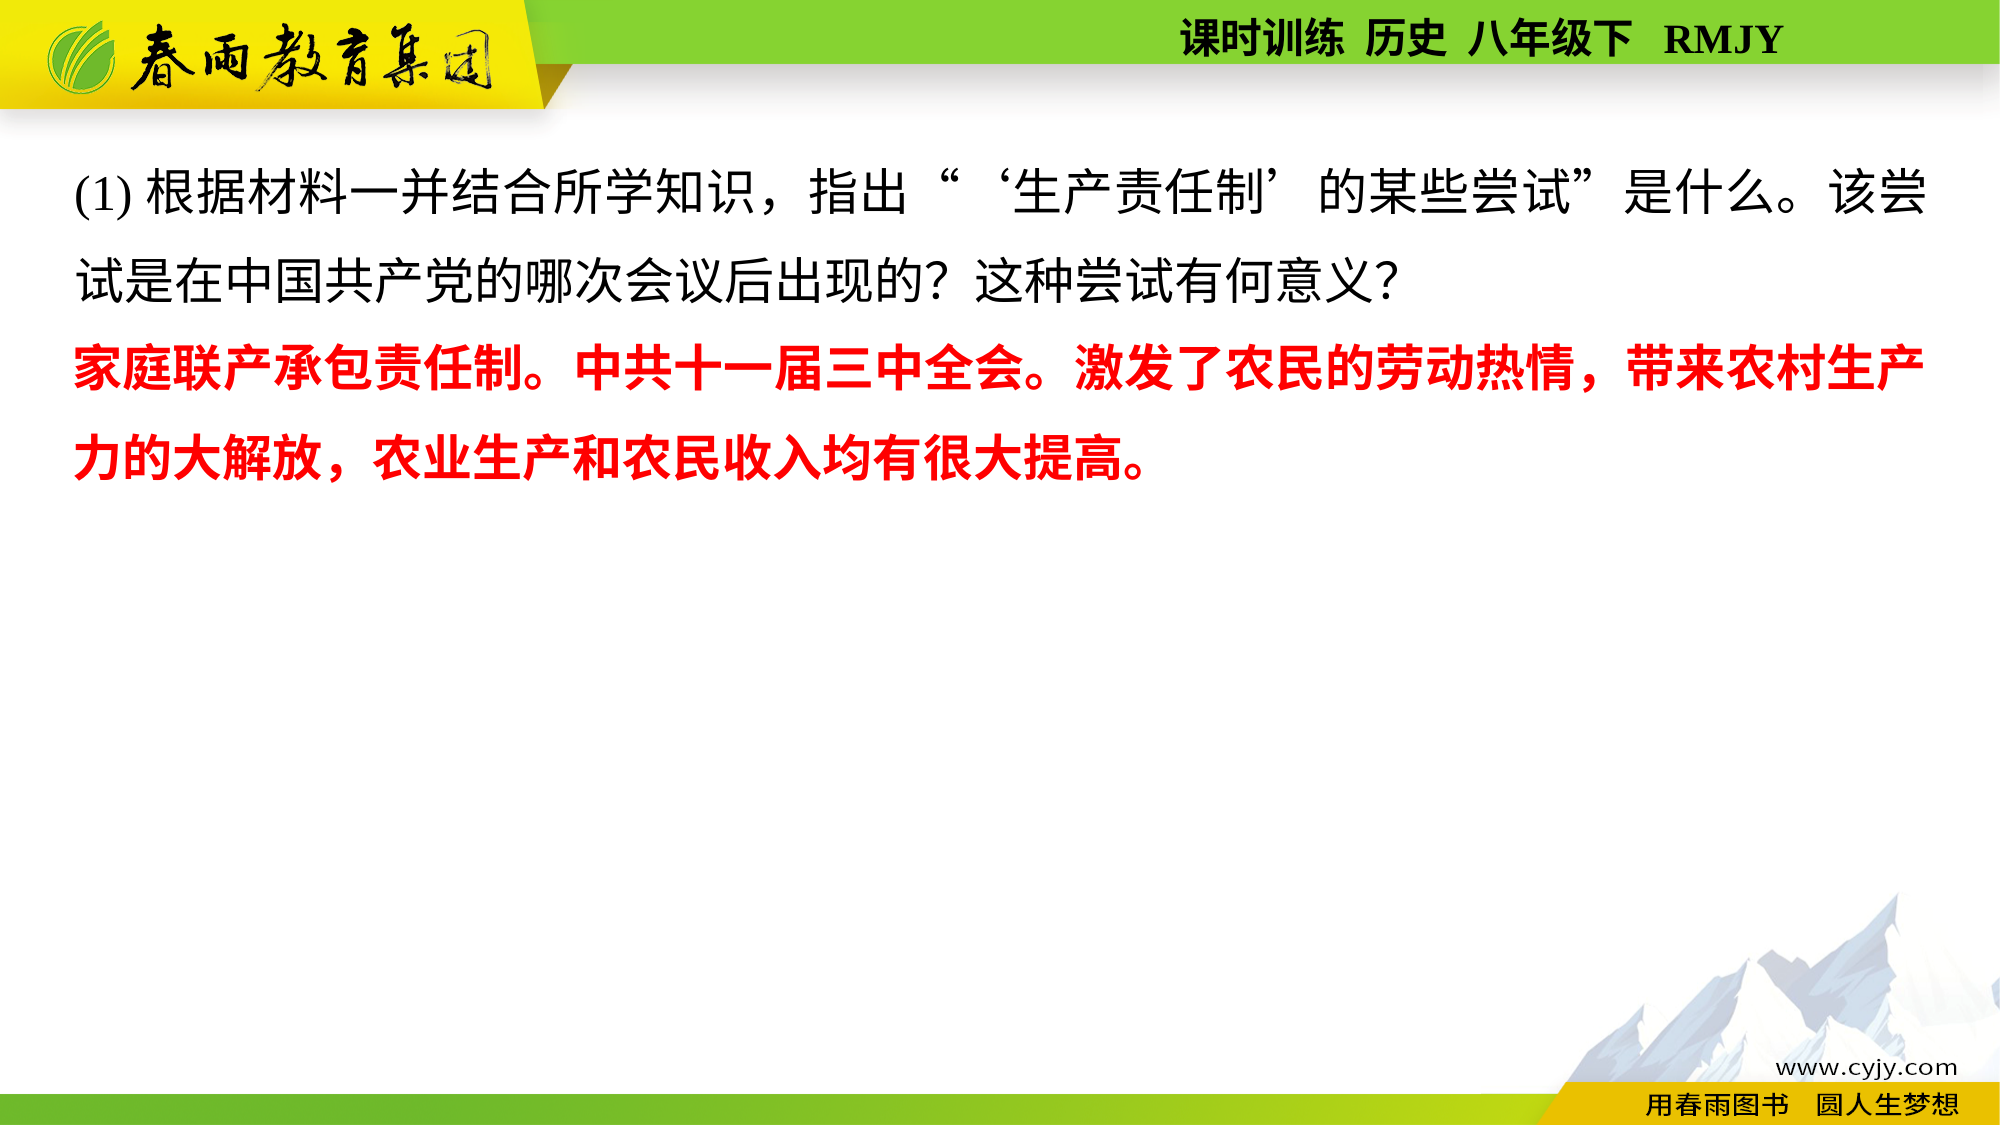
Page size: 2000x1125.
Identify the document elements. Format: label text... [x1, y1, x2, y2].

text_box 家庭联产承包责任制。中共十一届三中全会。激发了农民的劳动热情，带来农村生产力的大解放，农业生产和农民收入均有很大提高。 [57, 298, 1942, 494]
list (1)根据材料一并结合所学知识，指出“‘生产责任制’的某些尝试”是什么。该尝试是在中国共产党的哪次会议后出现的？这种尝试有何意义？ [59, 122, 1944, 308]
picture [0, 0, 2000, 1125]
